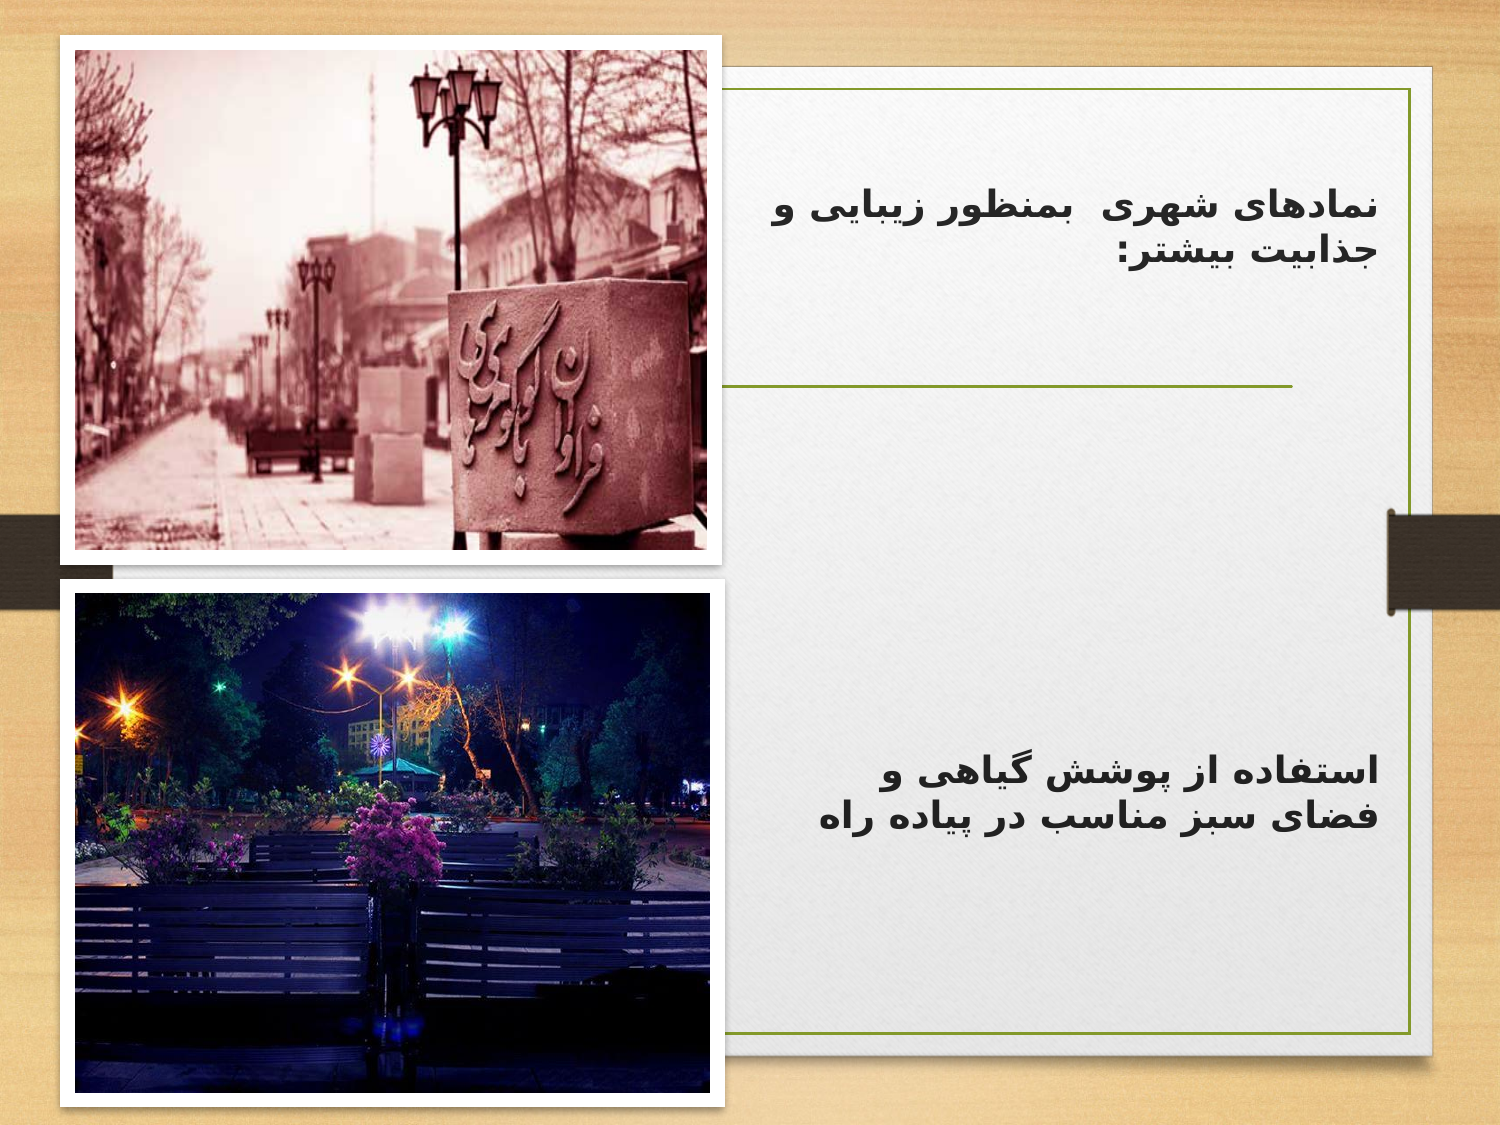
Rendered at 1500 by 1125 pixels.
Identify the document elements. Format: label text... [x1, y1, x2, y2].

title نمادهای شهری بمنظور زیبایی و جذابیت بیشتر: [727, 187, 1395, 263]
text_box استفاده از پوشش گیاهی و فضای سبز مناسب در پیاده راه [744, 768, 1395, 843]
picture [0, 0, 1500, 1125]
